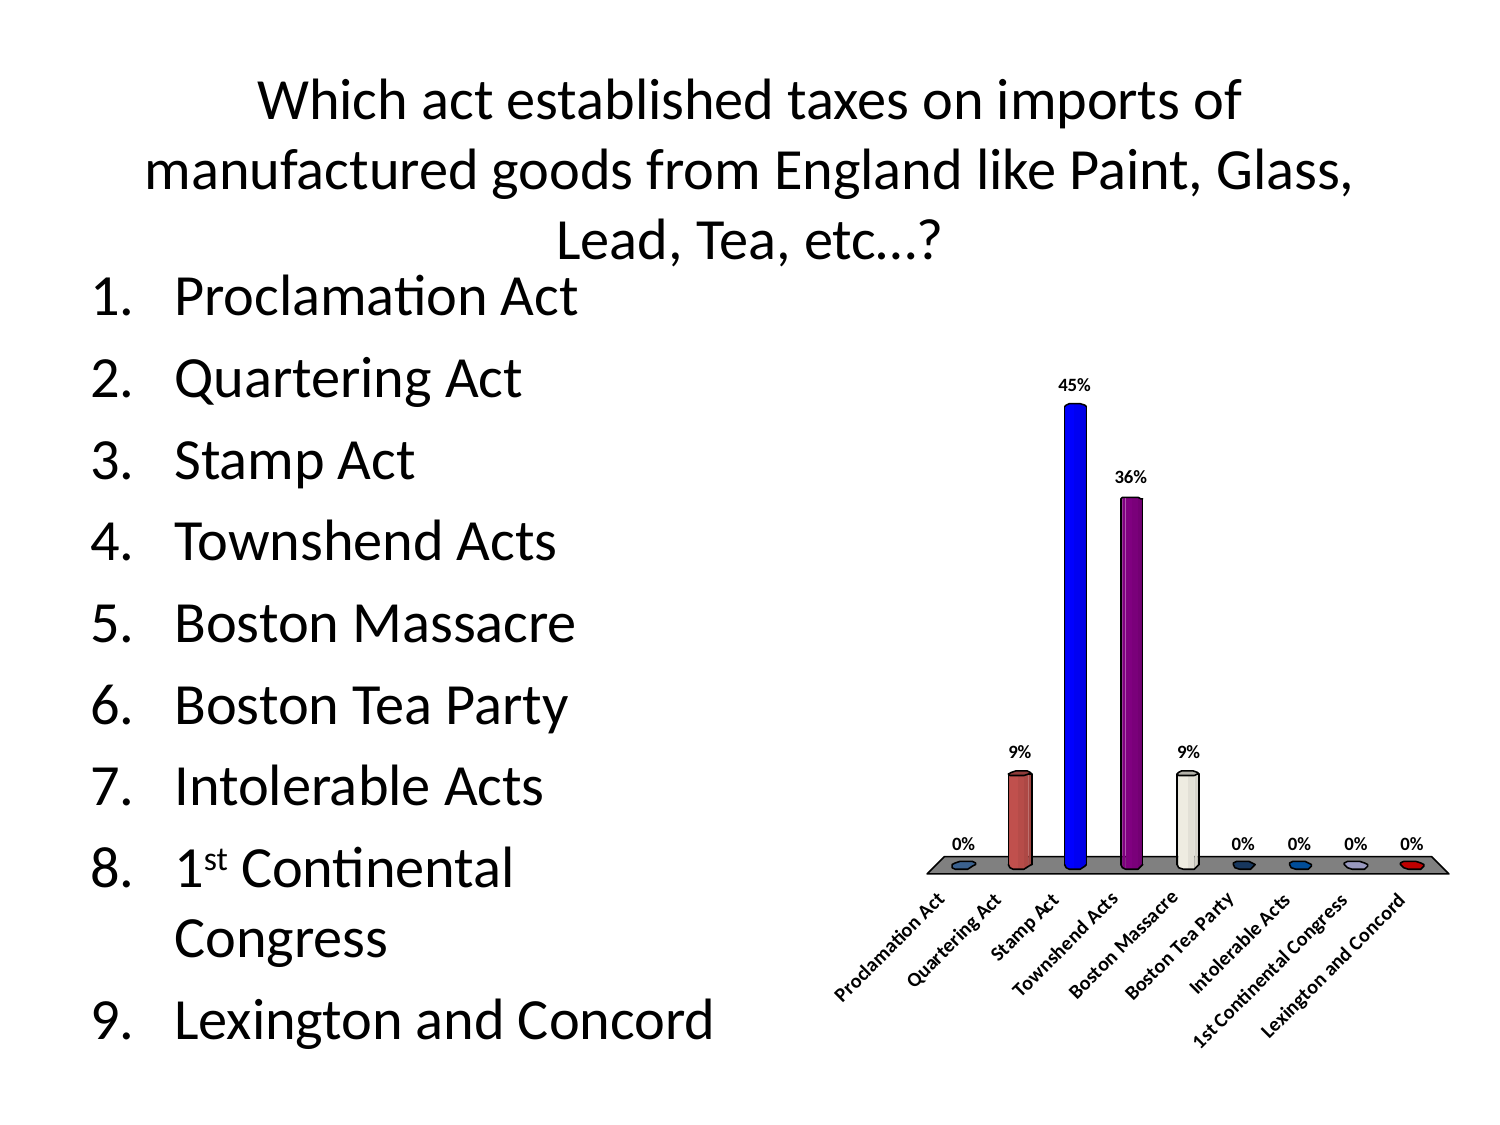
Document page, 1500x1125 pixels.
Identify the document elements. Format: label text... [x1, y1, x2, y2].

title Which act established taxes on imports of manufactured goods from England like Paint, Glass, Lead, Tea, etc…? [75, 45, 1425, 269]
list Proclamation Act Quartering Act Stamp Act Townshend Acts Boston Massacre Boston Tea Party Intolerable Acts 1st Continental Congress Lexington and Concord [75, 249, 750, 1075]
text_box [739, 270, 1490, 1115]
